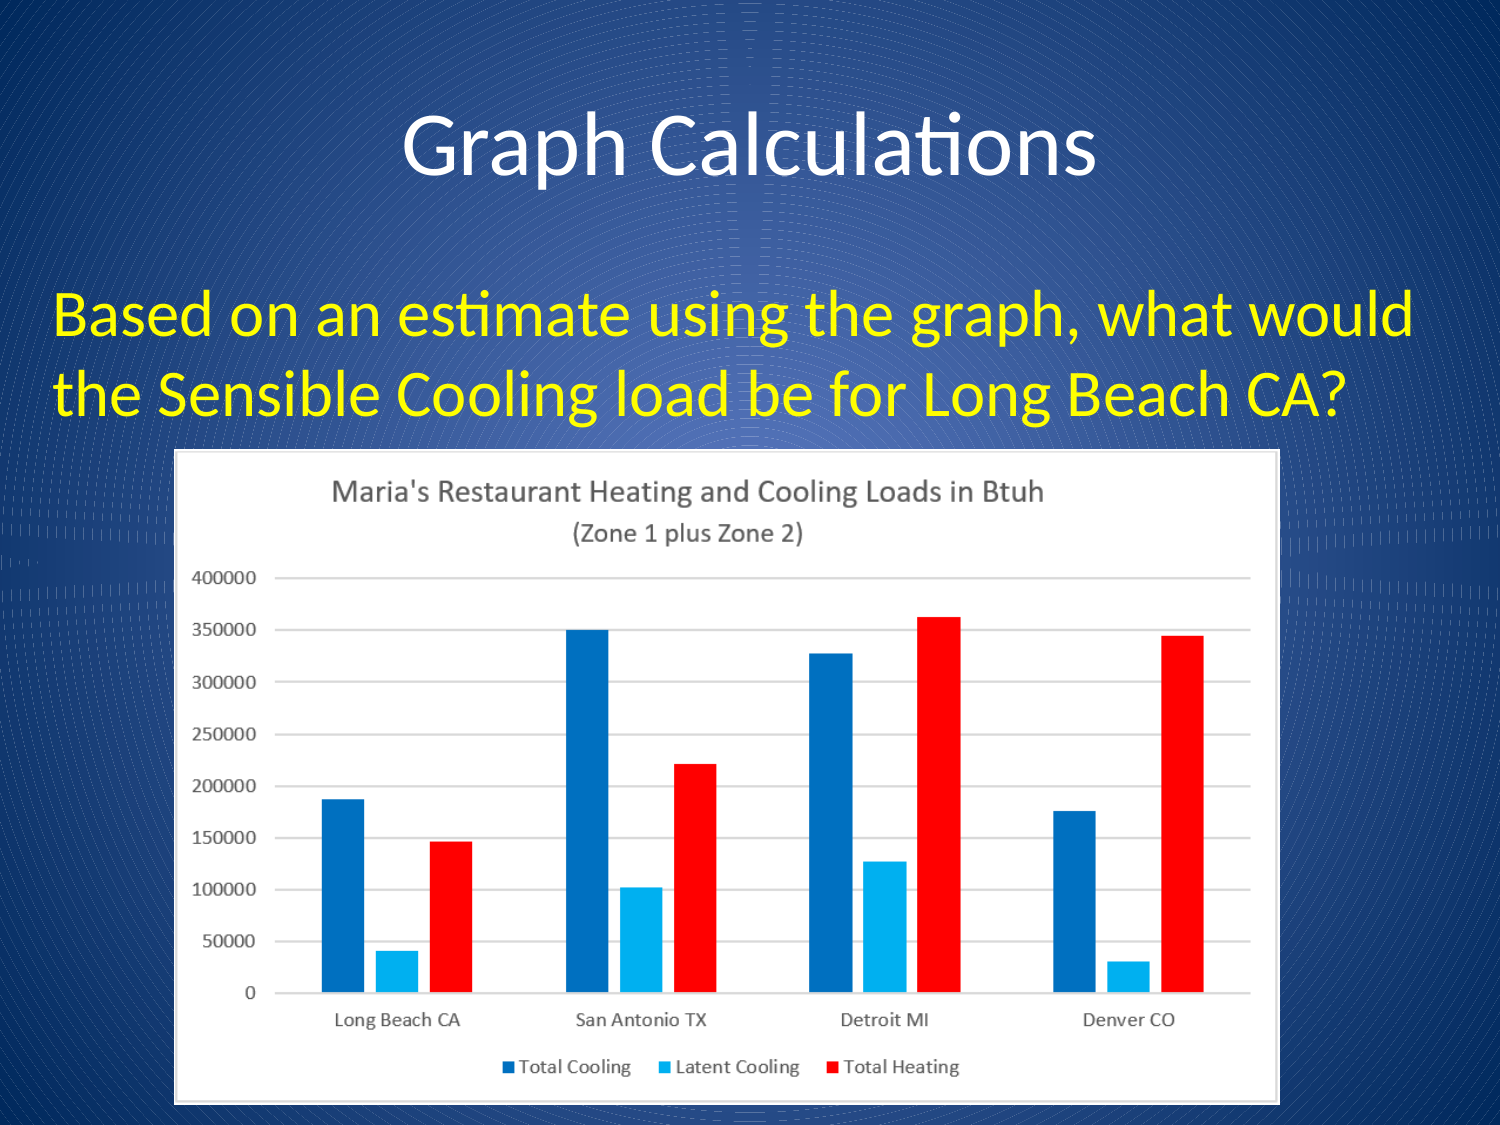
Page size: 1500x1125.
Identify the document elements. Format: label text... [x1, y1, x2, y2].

list Based on an estimate using the graph, what would the Sensible Cooling load be for Long Beach CA? [37, 262, 1450, 1005]
title Graph Calculations [75, 45, 1425, 233]
picture [174, 449, 1280, 1105]
